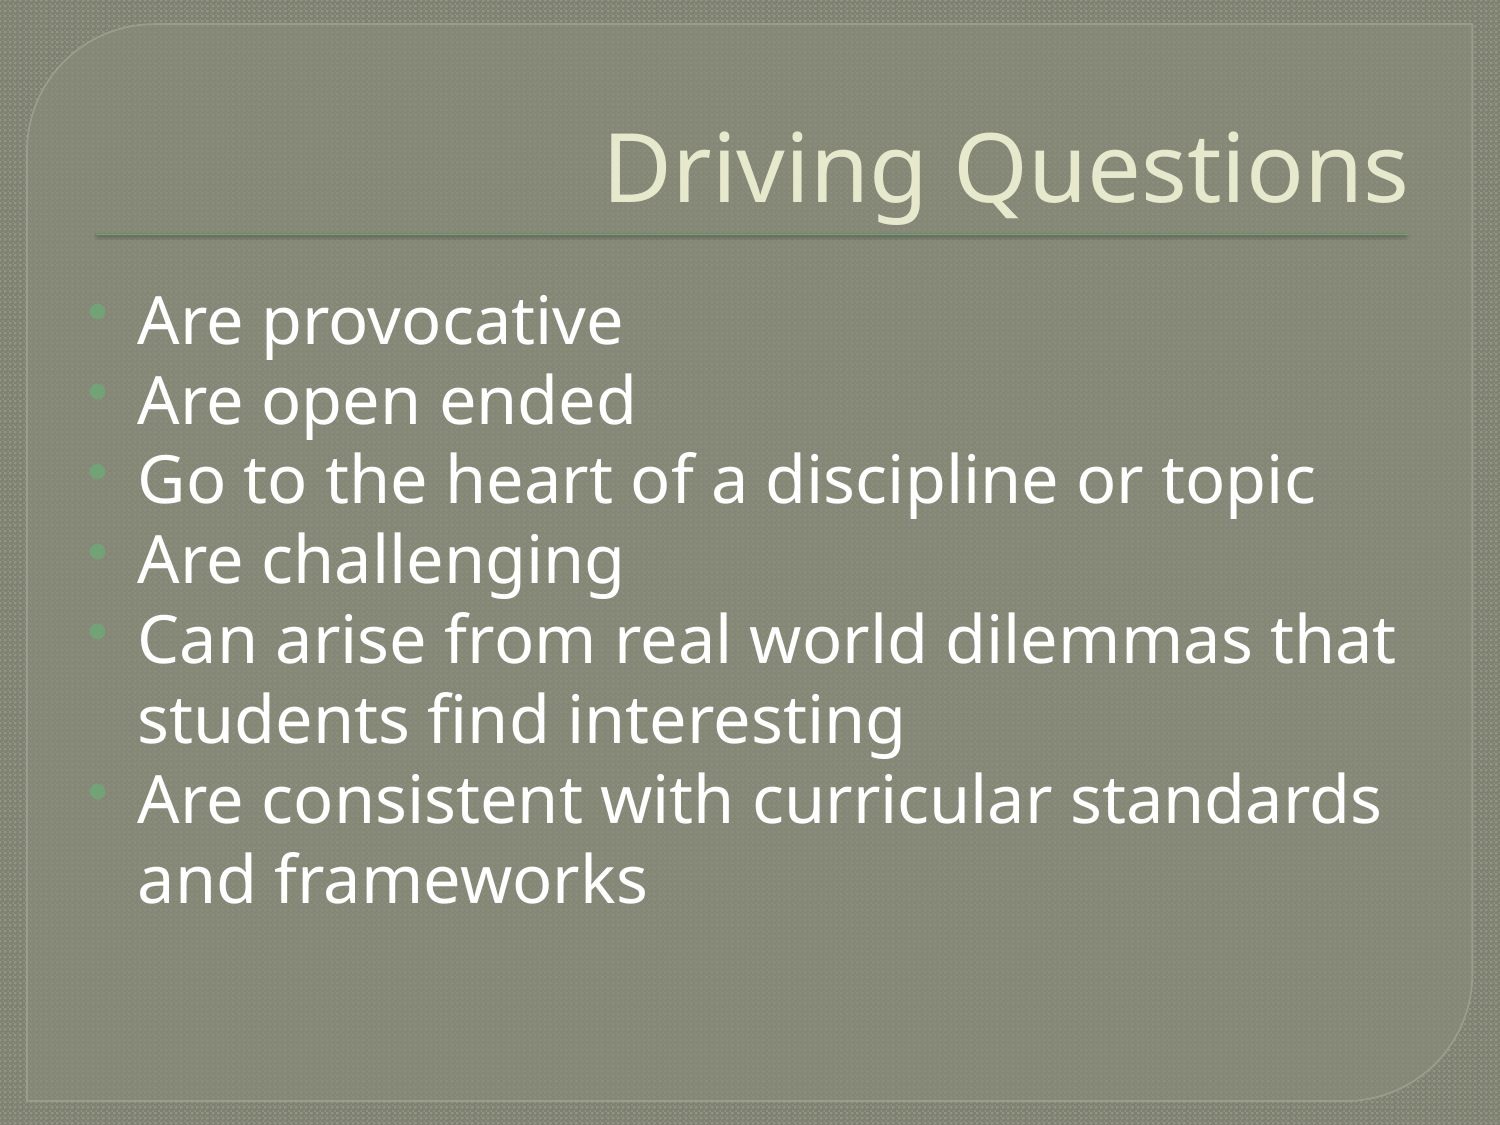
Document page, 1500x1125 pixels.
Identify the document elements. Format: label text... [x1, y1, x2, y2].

title Driving Questions [75, 41, 1425, 230]
list Are provocative Are open ended Go to the heart of a discipline or topic Are challenging Can arise from real world dilemmas that students find interesting Are consistent with curricular standards and frameworks [75, 270, 1425, 1013]
